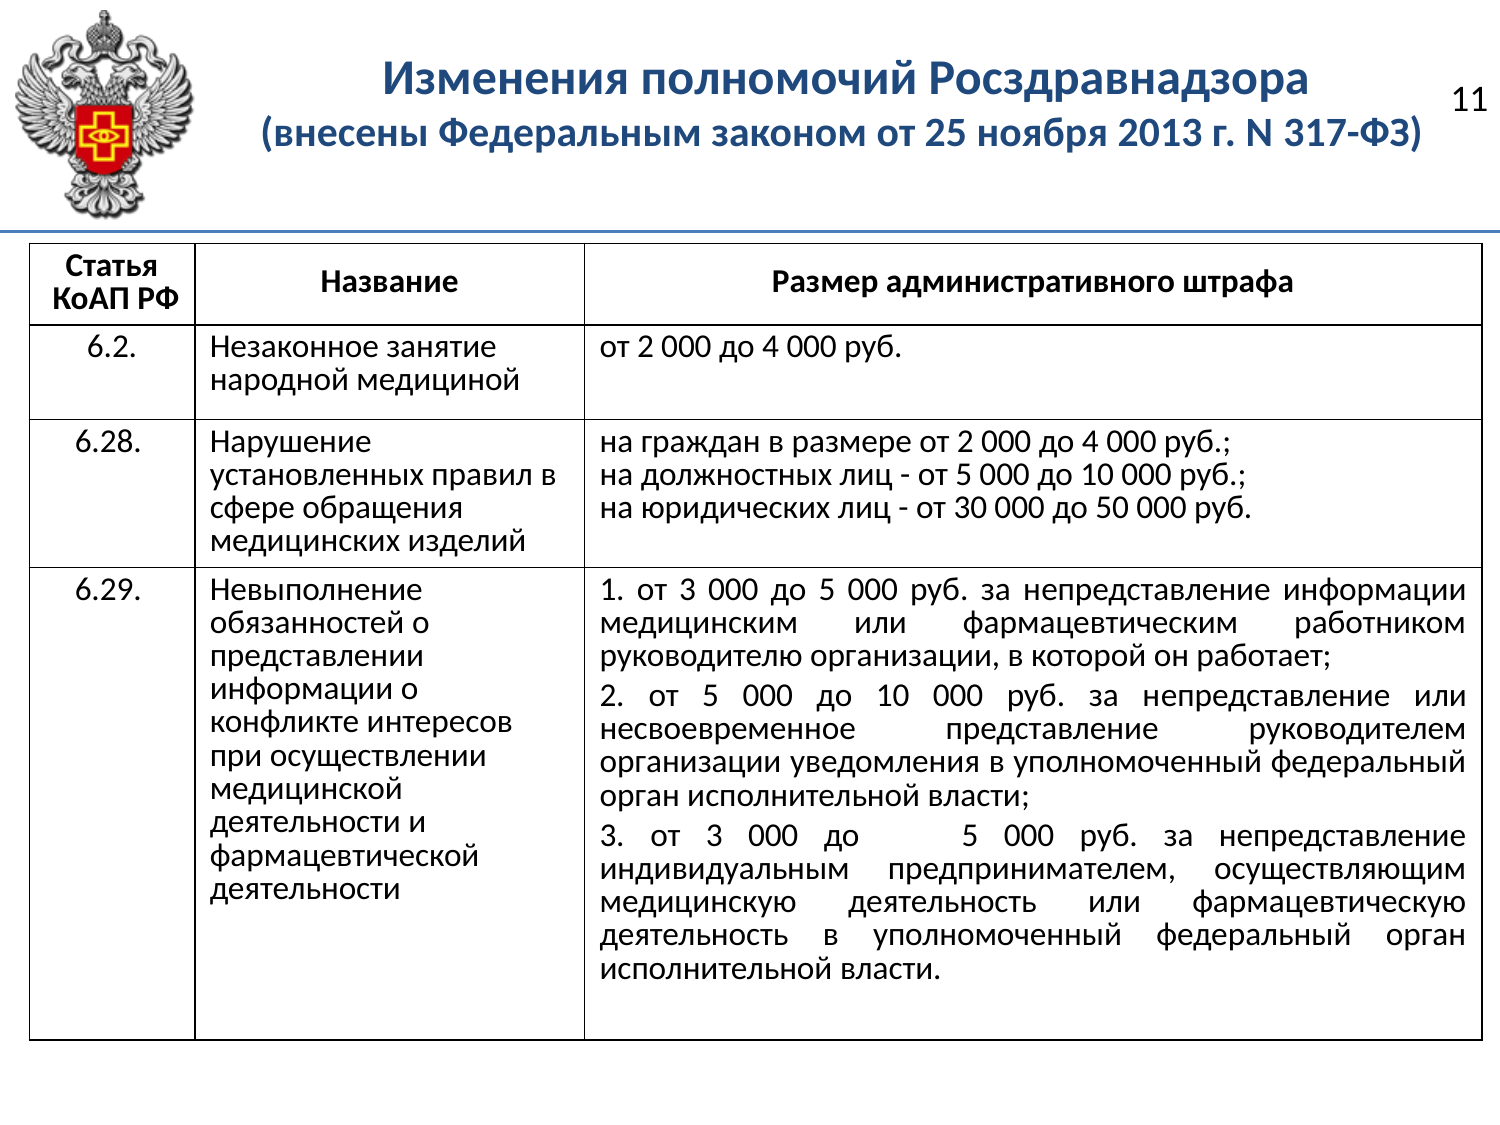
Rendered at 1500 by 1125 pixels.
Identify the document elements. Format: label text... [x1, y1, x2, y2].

table_cell Невыполнение обязанностей о представлении информации о конфликте интересов при осуществлении медицинской деятельности и фармацевтической деятельности [196, 568, 584, 1039]
table_header Размер административного штрафа [585, 244, 1481, 324]
table_cell 6.28. [30, 420, 194, 567]
table_cell 6.2. [30, 326, 194, 419]
table_cell от 2 000 до 4 000 руб. [585, 326, 1481, 419]
table_cell Нарушение установленных правил в сфере обращения медицинских изделий [196, 420, 584, 567]
picture [14, 10, 196, 221]
table_header Название [196, 244, 584, 324]
table_cell на граждан в размере от 2 000 до 4 000 руб.; на должностных лиц - от 5 000 до 10 000 руб.; на юридических лиц - от 30 000 до 50 000 руб. [585, 420, 1481, 567]
table_cell Незаконное занятие народной медициной [196, 326, 584, 419]
table_header Статья КоАП РФ [30, 244, 194, 324]
text_box [419, 1041, 450, 1049]
text_box 11 [1435, 66, 1500, 127]
title Изменения полномочий Росздравнадзора (внесены Федеральным законом от 25 ноября 2013 г. N 317-ФЗ) [171, 5, 1500, 194]
table_cell 1. от 3 000 до 5 000 руб. за непредставление информации медицинским или фармацевтическим работником руководителю организации, в которой он работает; 2. от 5 000 до 10 000 руб. за непредставление или несвоевременное представление руководителем организации уведомления в уполномоченный федеральный орган исполнительной власти; 3. от 3 000 до 5 000 руб. за непредставление индивидуальным предпринимателем, осуществляющим медицинскую деятельность или фармацевтическую деятельность в уполномоченный федеральный орган исполнительной власти. [585, 568, 1481, 1039]
table_cell 6.29. [30, 568, 194, 1039]
